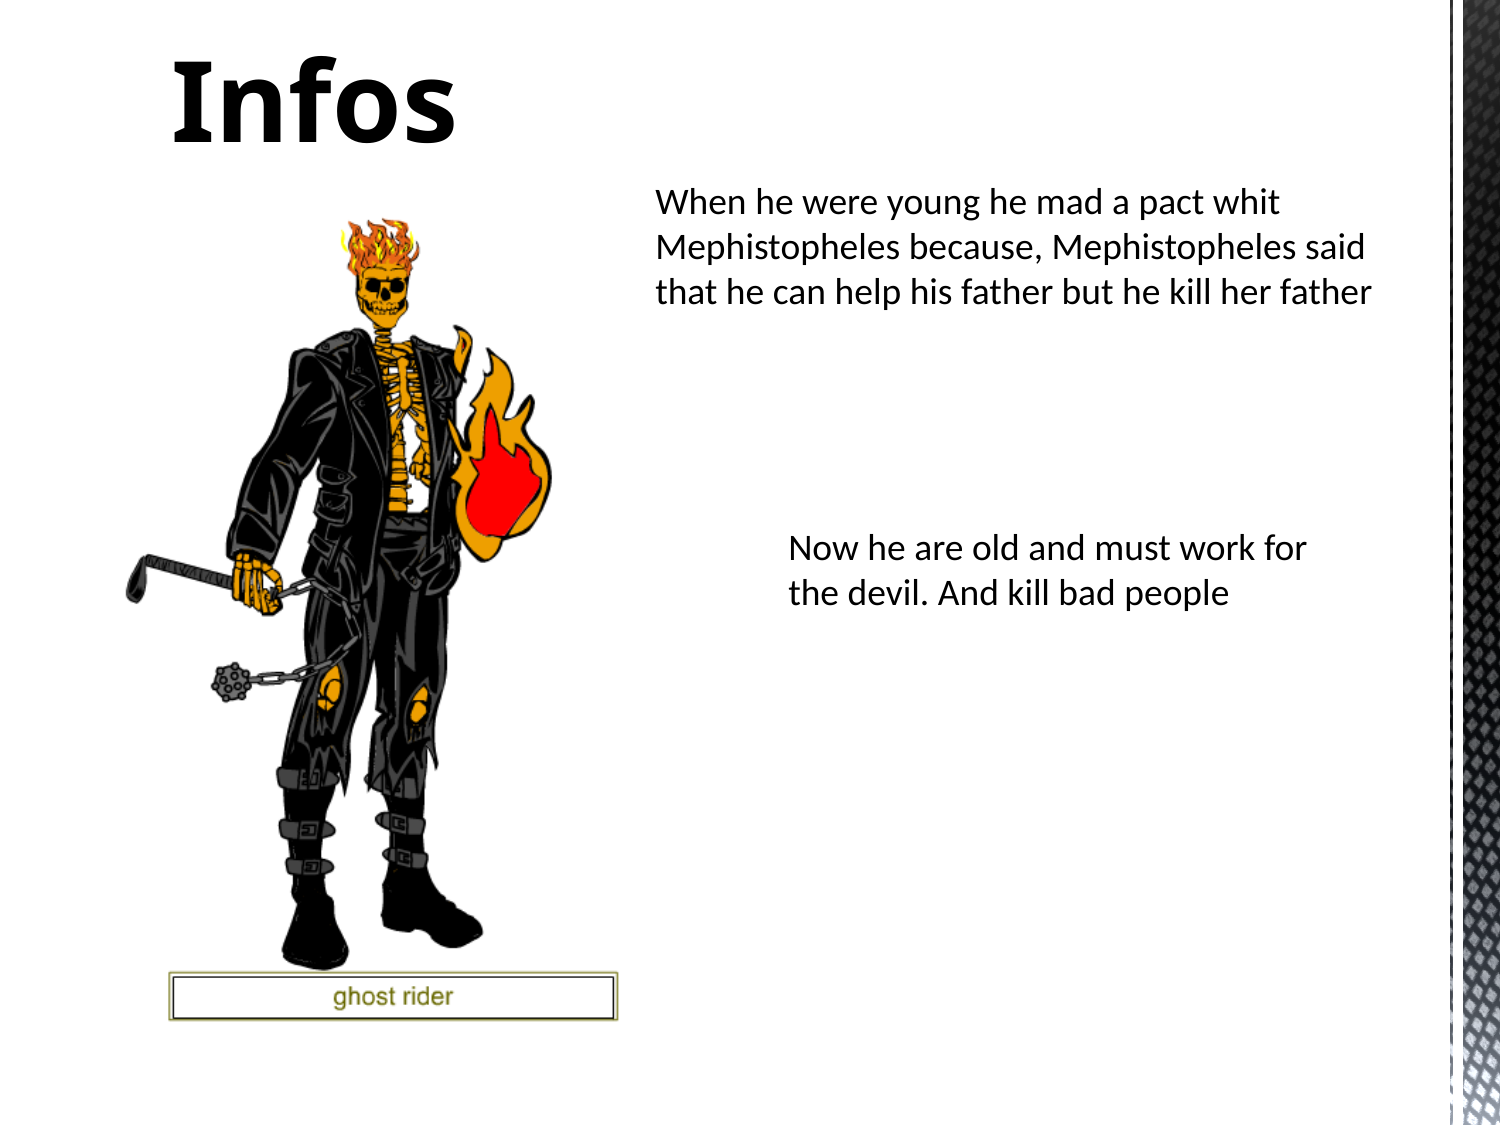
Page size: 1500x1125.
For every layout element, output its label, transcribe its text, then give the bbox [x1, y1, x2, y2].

text_box When he were young he mad a pact whit Mephistopheles because, Mephistopheles said that he can help his father but he kill her father [640, 169, 1412, 320]
picture [1447, 0, 1500, 1125]
text_box Now he are old and must work for the devil. And kill bad people [773, 515, 1376, 665]
text_box Infos [156, 22, 641, 173]
picture [111, 206, 644, 1029]
